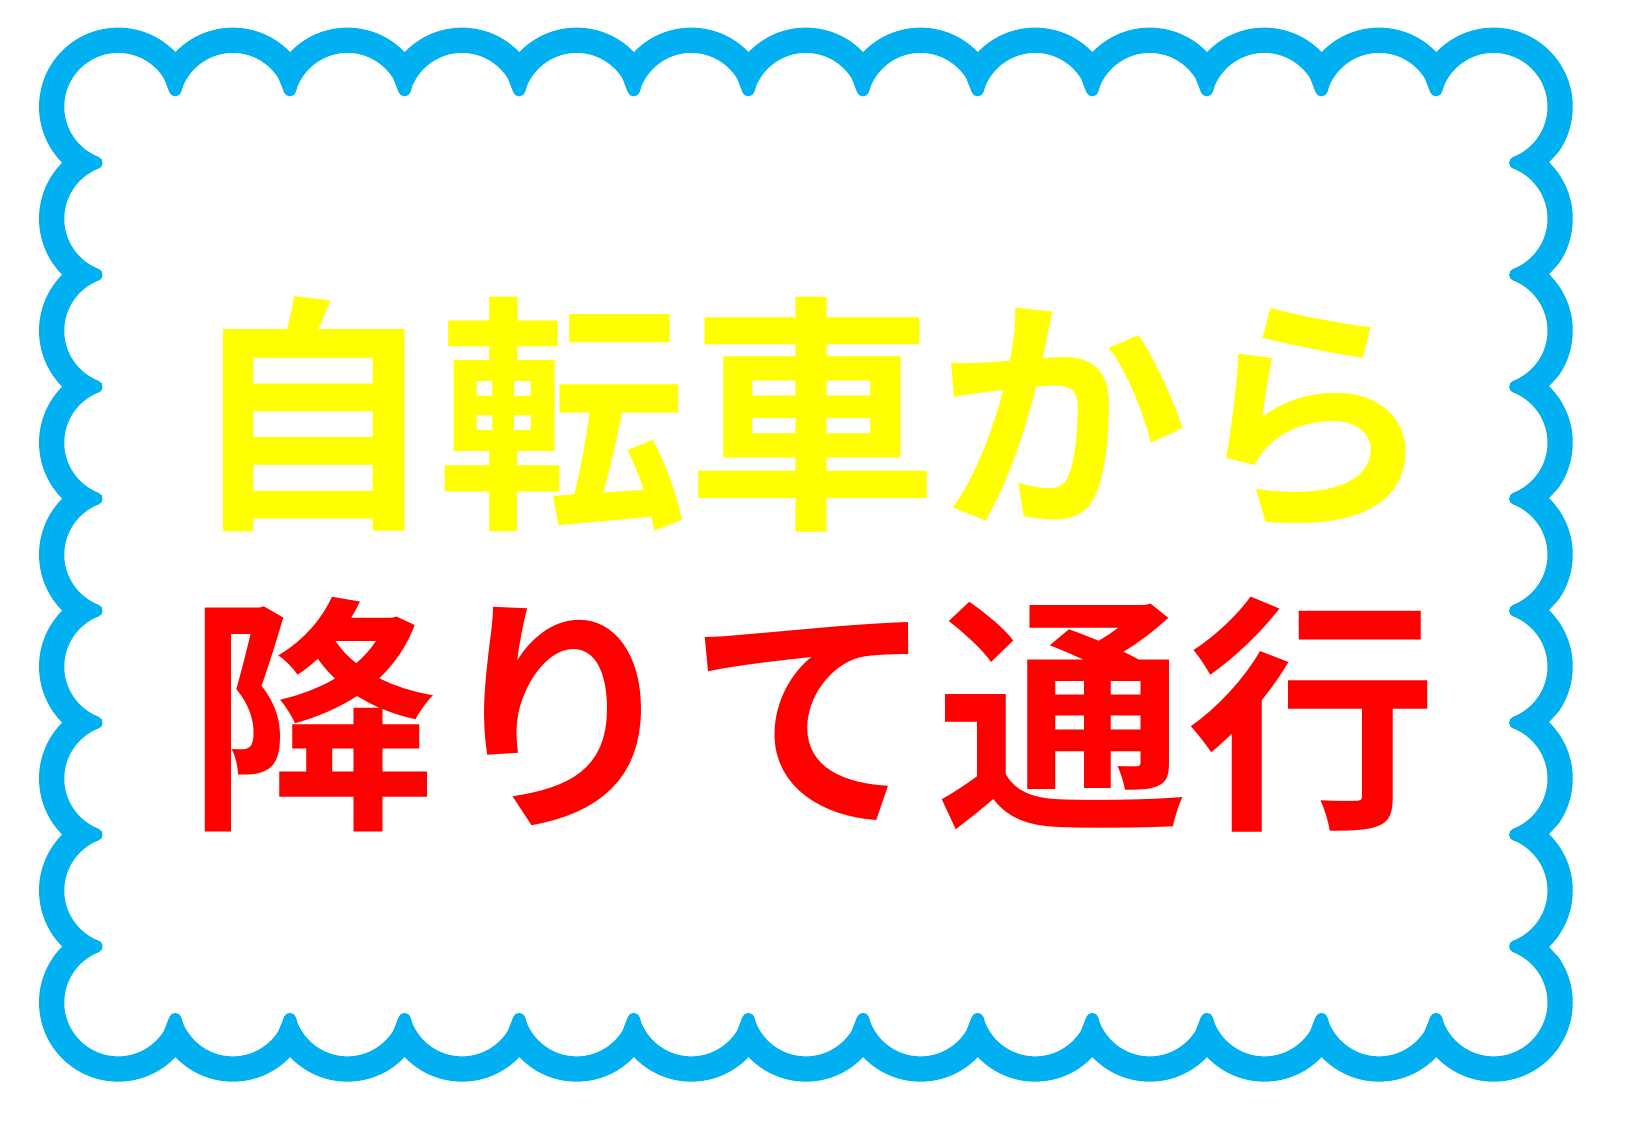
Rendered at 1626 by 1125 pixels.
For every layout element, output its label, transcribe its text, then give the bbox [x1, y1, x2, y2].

text_box [43, 864, 1569, 1078]
text_box [43, 528, 48, 581]
text_box [43, 416, 48, 470]
text_box 自転車から 降りて通行 [48, 251, 1577, 867]
text_box [43, 31, 1569, 251]
text_box [43, 640, 48, 693]
text_box [43, 752, 48, 805]
text_box [43, 304, 48, 358]
